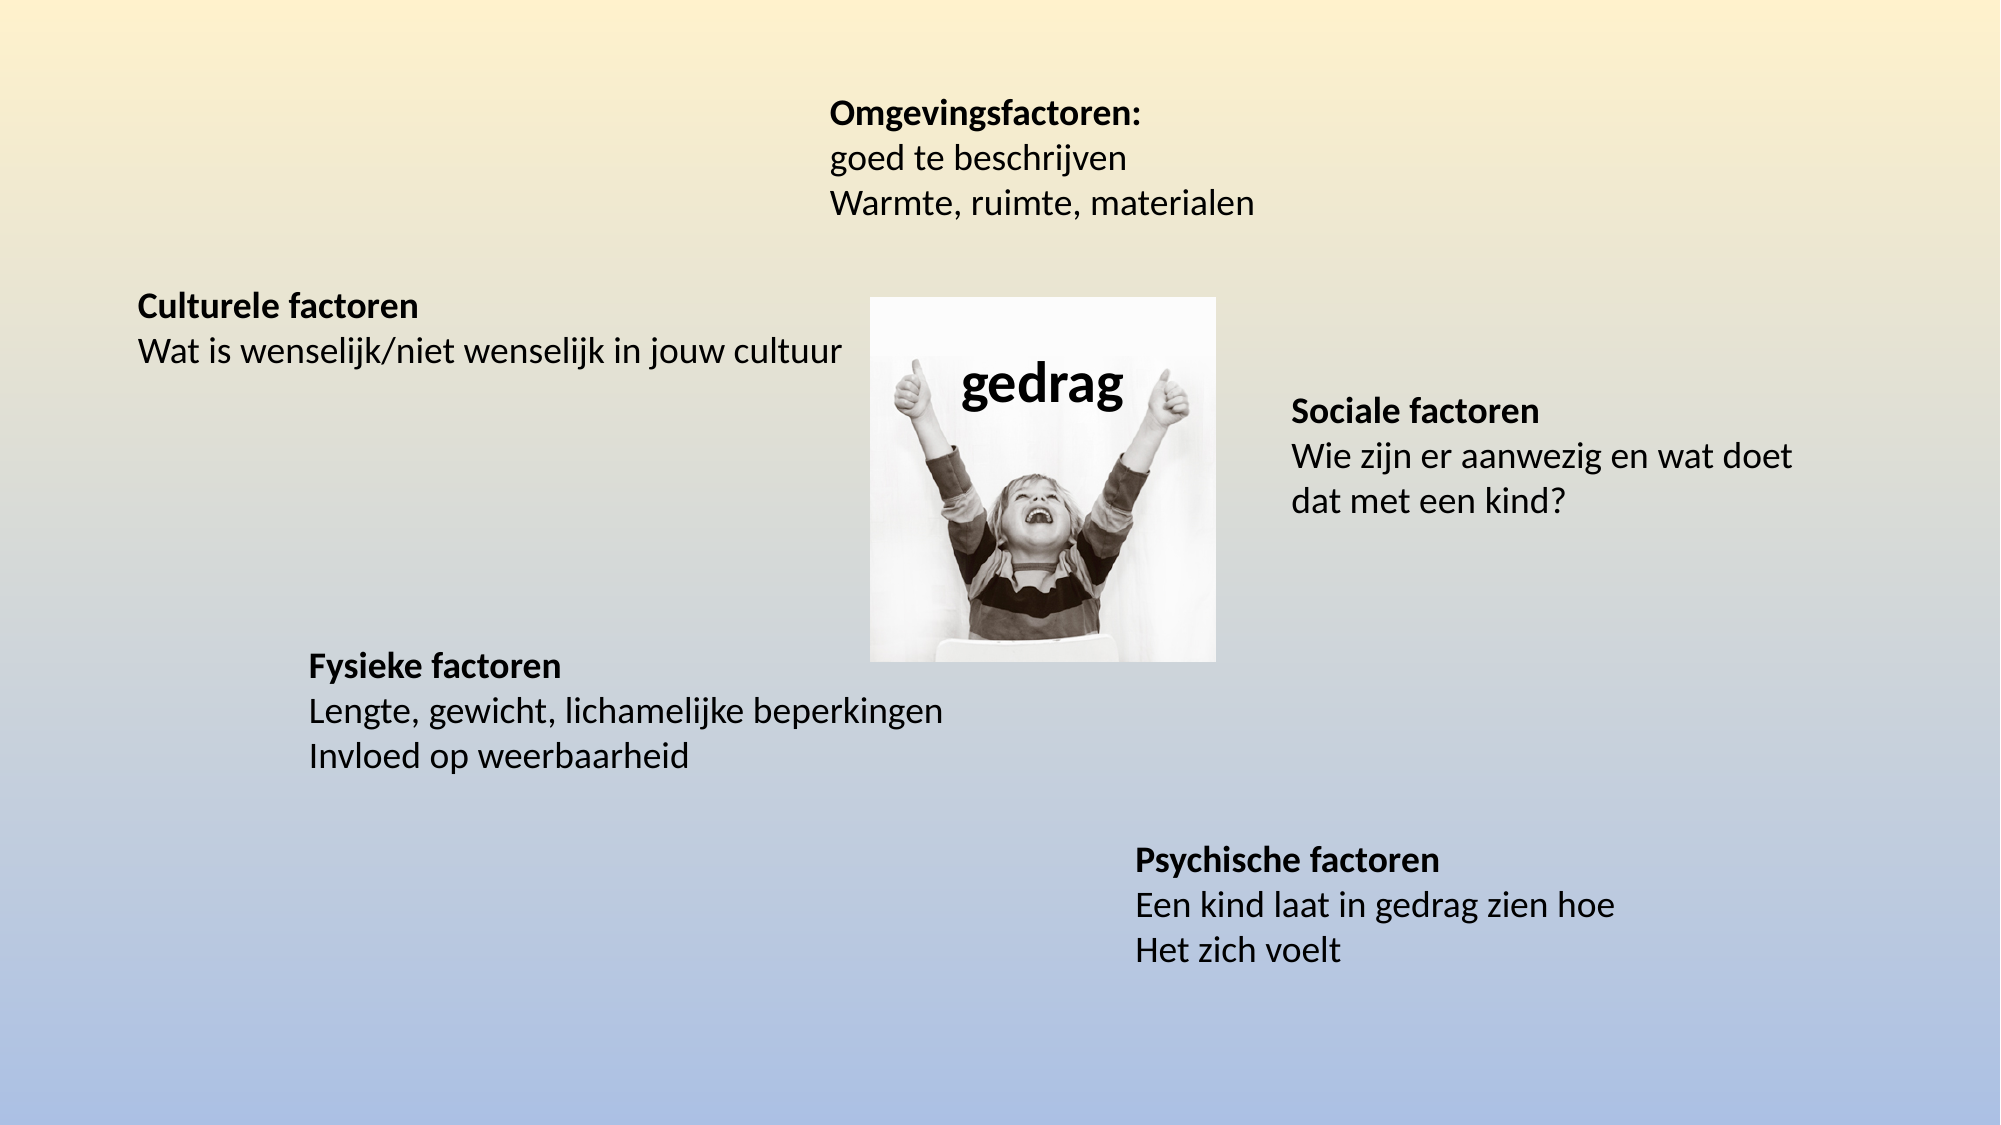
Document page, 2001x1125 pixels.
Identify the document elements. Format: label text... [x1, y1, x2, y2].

picture [870, 297, 1216, 662]
text_box Culturele factoren Wat is wenselijk/niet wenselijk in jouw cultuur [123, 273, 859, 379]
text_box Omgevingsfactoren: goed te beschrijven Warmte, ruimte, materialen [815, 80, 1271, 231]
text_box Fysieke factoren Lengte, gewicht, lichamelijke beperkingen Invloed op weerbaarheid [294, 633, 960, 784]
text_box Psychische factoren Een kind laat in gedrag zien hoe Het zich voelt [1120, 827, 1632, 978]
text_box Sociale factoren Wie zijn er aanwezig en wat doet dat met een kind? [1276, 378, 1809, 529]
